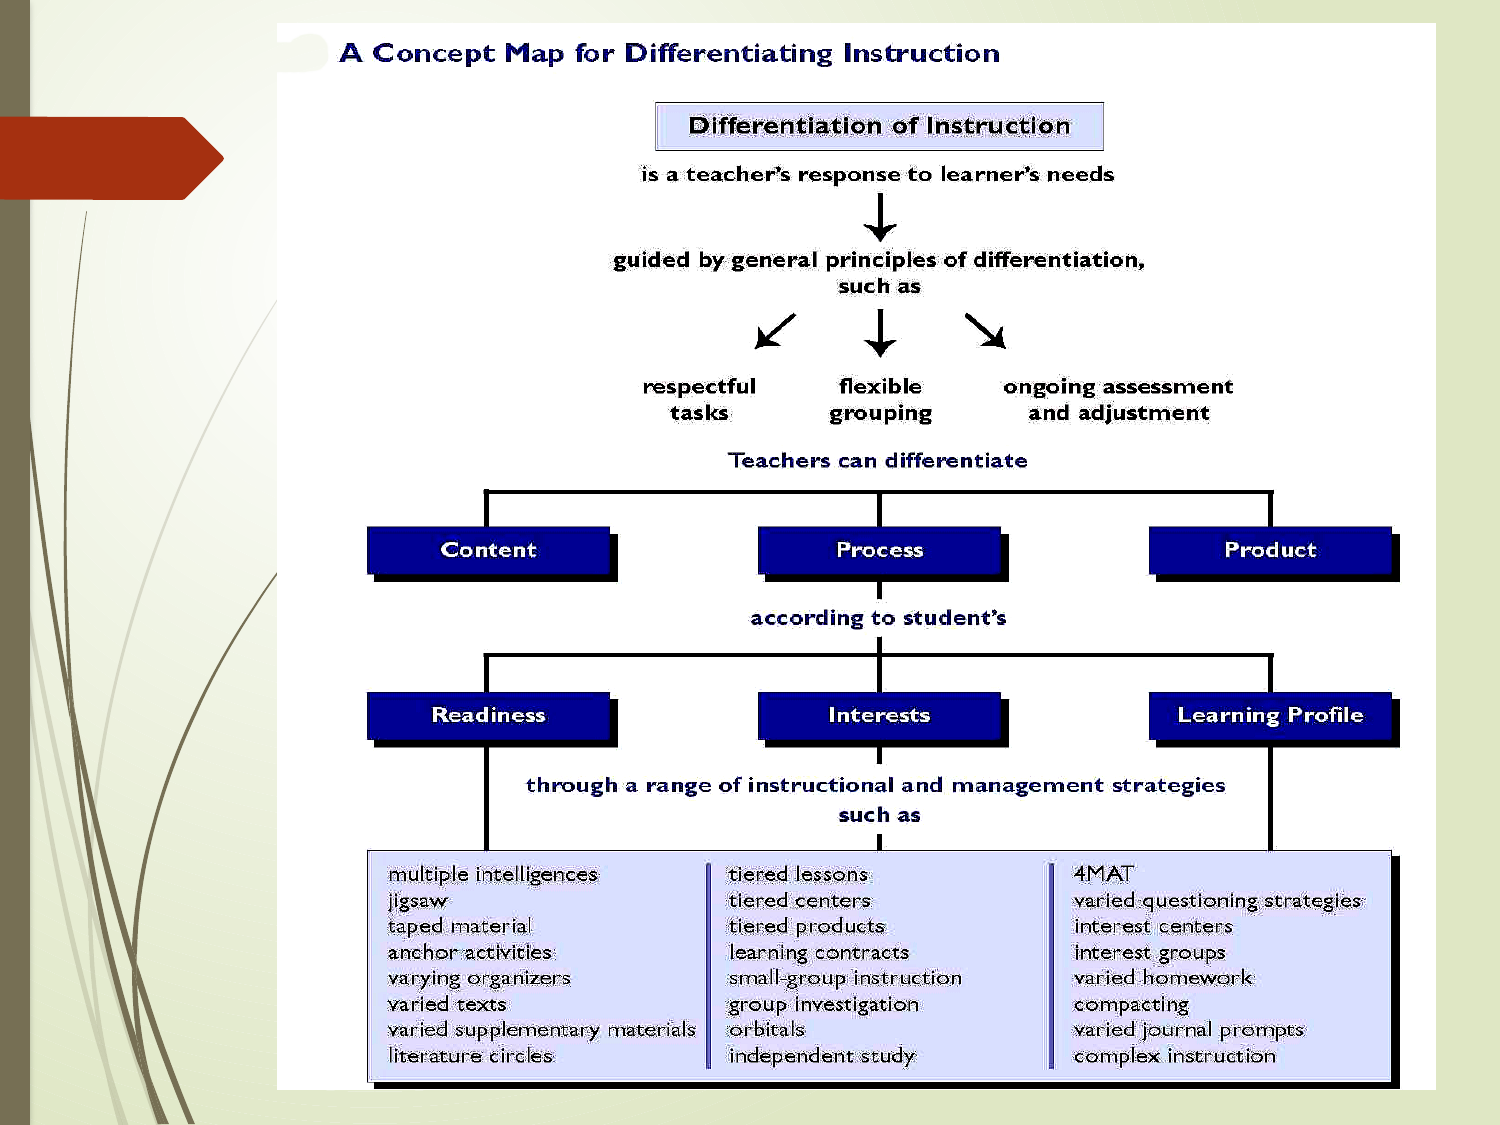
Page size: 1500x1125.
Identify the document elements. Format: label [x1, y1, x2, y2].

picture [277, 22, 1436, 1090]
